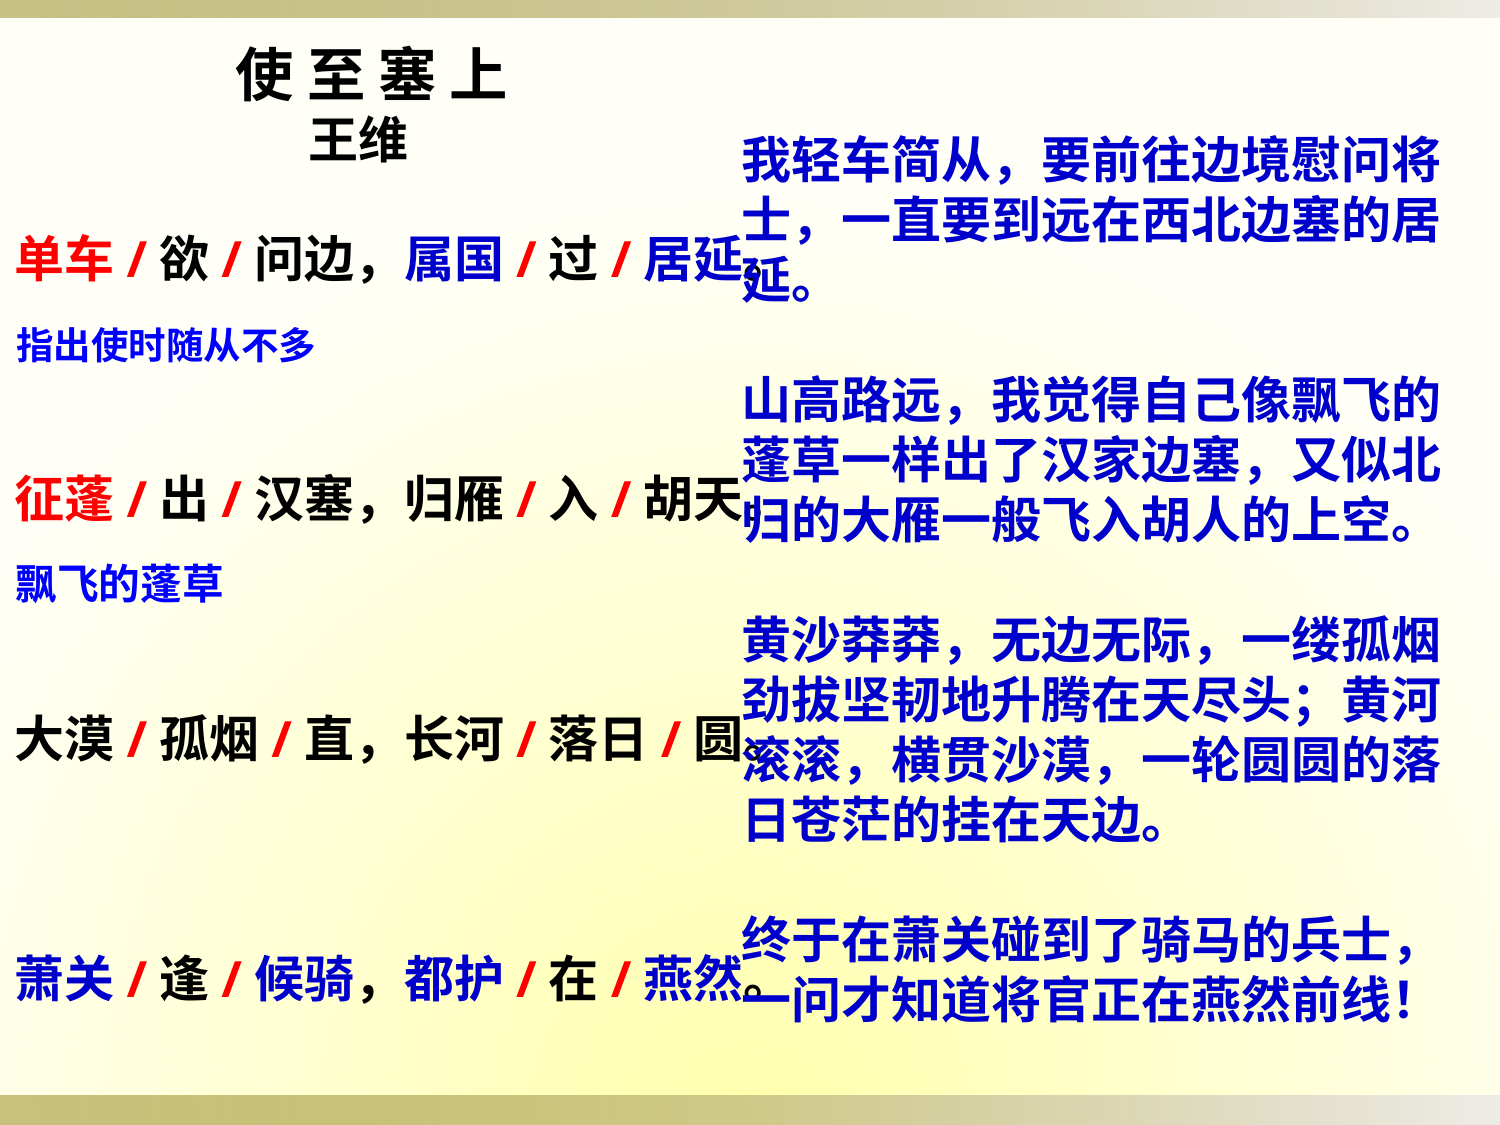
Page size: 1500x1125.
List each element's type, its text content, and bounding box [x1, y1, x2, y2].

text_box 指出使时随从不多 [1, 314, 331, 374]
text_box 使 至 塞 上 王维 [180, 31, 524, 176]
text_box 单车/欲/问边，属国/过/居延。 征蓬/出/汉塞，归雁/入/胡天。 大漠/孤烟/直，长河/落日/圆。 萧关/逢/候骑，都护/在/燕然。 [0, 219, 726, 1015]
text_box 飘飞的蓬草 [0, 550, 240, 616]
text_box 我轻车简从，要前往边境慰问将士，一直要到远在西北边塞的居延。 山高路远，我觉得自己像飘飞的蓬草一样出了汉家边塞，又似北归的大雁一般飞入胡人的上空。 黄沙莽莽，无边无际，一缕孤烟劲拔坚韧地升腾在天尽头；黄河滚滚，横贯沙漠，一轮圆圆的落日苍茫的挂在天边。 终于在萧关碰到了骑马的兵士，一问才知道将官正在燕然前线！ [726, 121, 1465, 1037]
